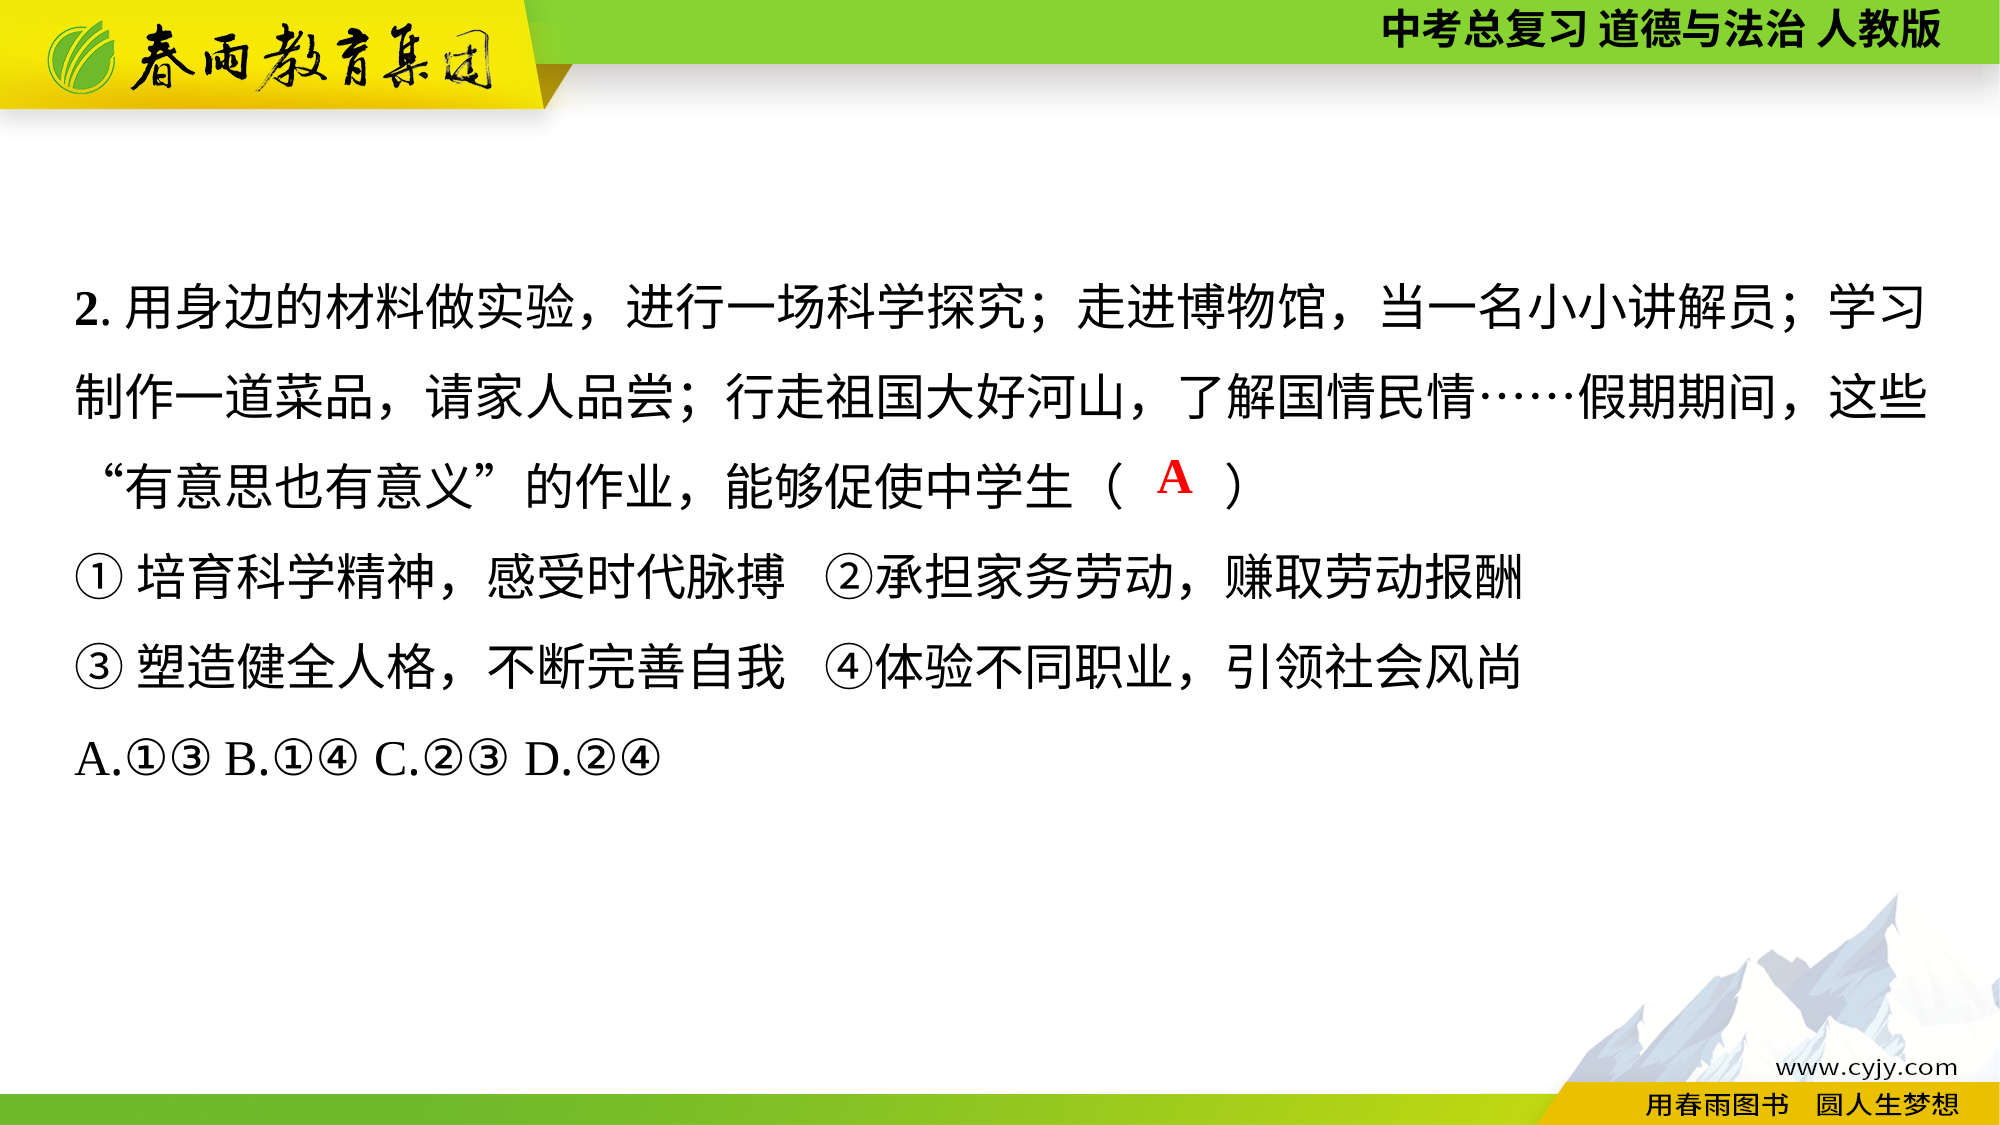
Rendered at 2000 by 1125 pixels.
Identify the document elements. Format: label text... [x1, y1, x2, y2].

text_box A [1142, 435, 1208, 511]
picture [0, 0, 2000, 1125]
list 2.用身边的材料做实验，进行一场科学探究；走进博物馆，当一名小小讲解员；学习制作一道菜品，请家人品尝；行走祖国大好河山，了解国情民情……假期期间，这些“有意思也有意义”的作业，能够促使中学生（ ） ①培育科学精神，感受时代脉搏 ②承担家务劳动，赚取劳动报酬 ③塑造健全人格，不断完善自我 ④体验不同职业，引领社会风尚 A.①③ B.①④ C.②③ D.②④ [59, 237, 1944, 787]
